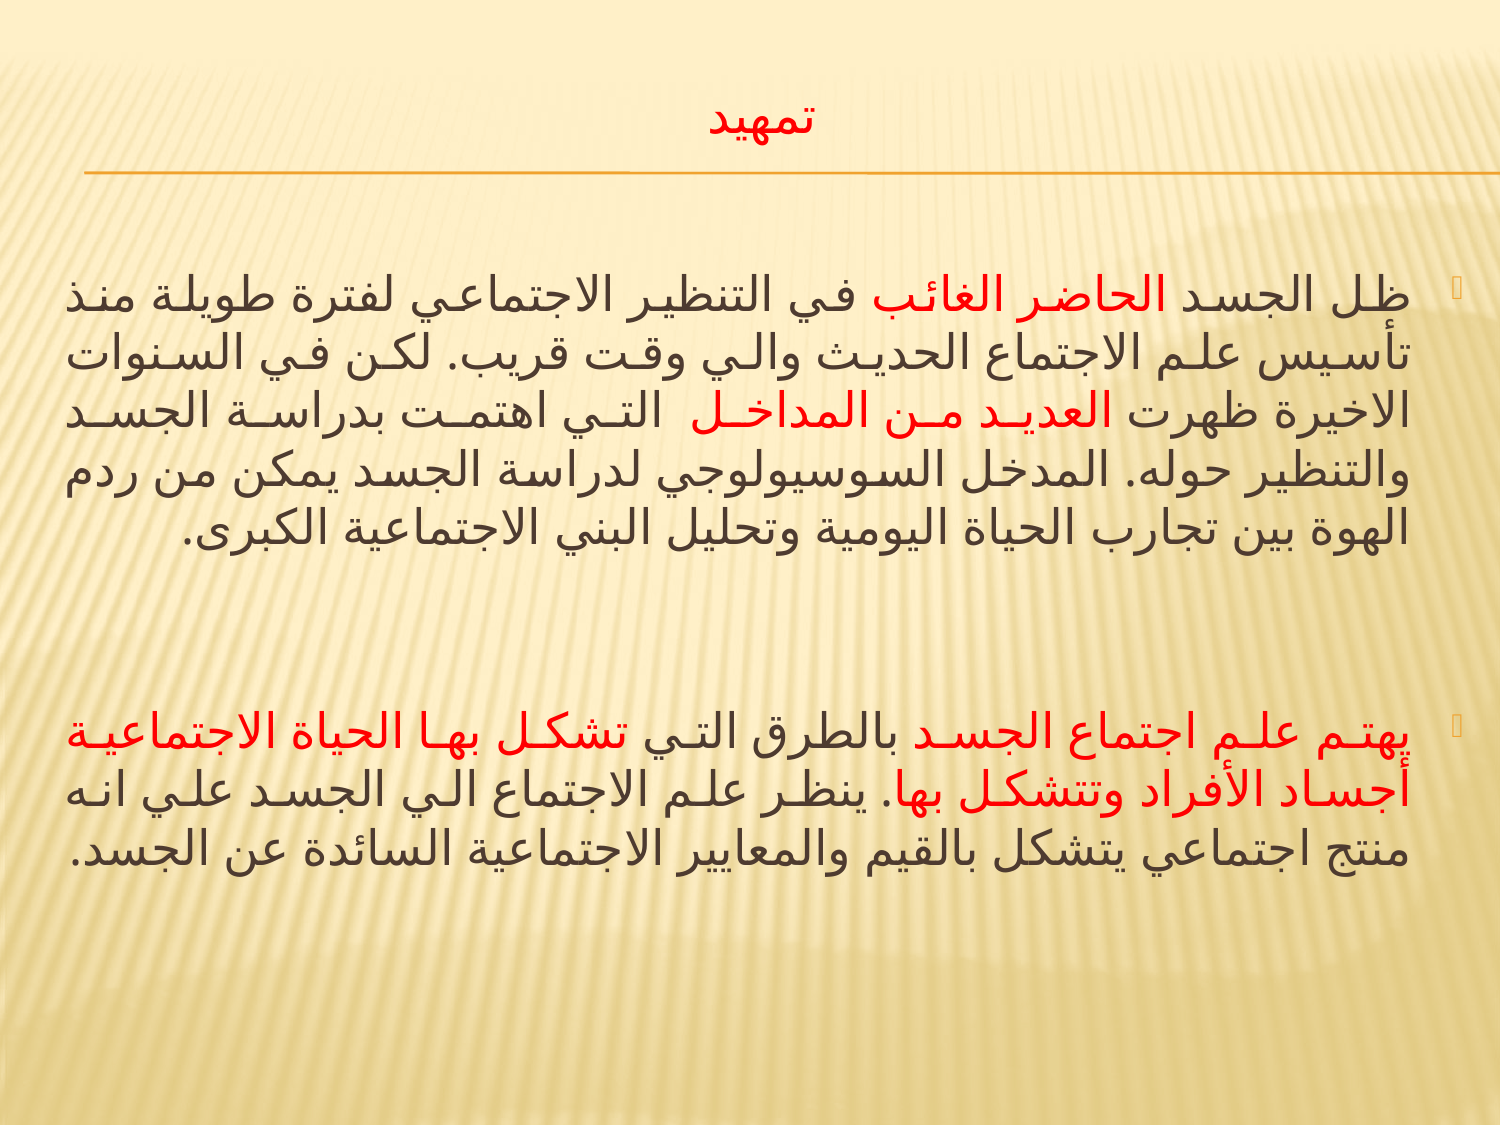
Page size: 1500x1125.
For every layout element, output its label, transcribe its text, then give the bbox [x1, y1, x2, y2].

title تمهيد [50, 75, 1475, 213]
list ظل الجسد الحاضر الغائب في التنظير الاجتماعي لفترة طويلة منذ تأسيس علم الاجتماع الحديث والي وقت قريب. لكن في السنوات الاخيرة ظهرت العديد من المداخل التي اهتمت بدراسة الجسد والتنظير حوله. المدخل السوسيولوجي لدراسة الجسد يمكن من ردم الهوة بين تجارب الحياة اليومية وتحليل البني الاجتماعية الكبرى. يهتم علم اجتماع الجسد بالطرق التي تشكل بها الحياة الاجتماعية أجساد الأفراد وتتشكل بها. ينظر علم الاجتماع الي الجسد علي انه منتج اجتماعي يتشكل بالقيم والمعايير الاجتماعية السائدة عن الجسد. [50, 254, 1475, 998]
